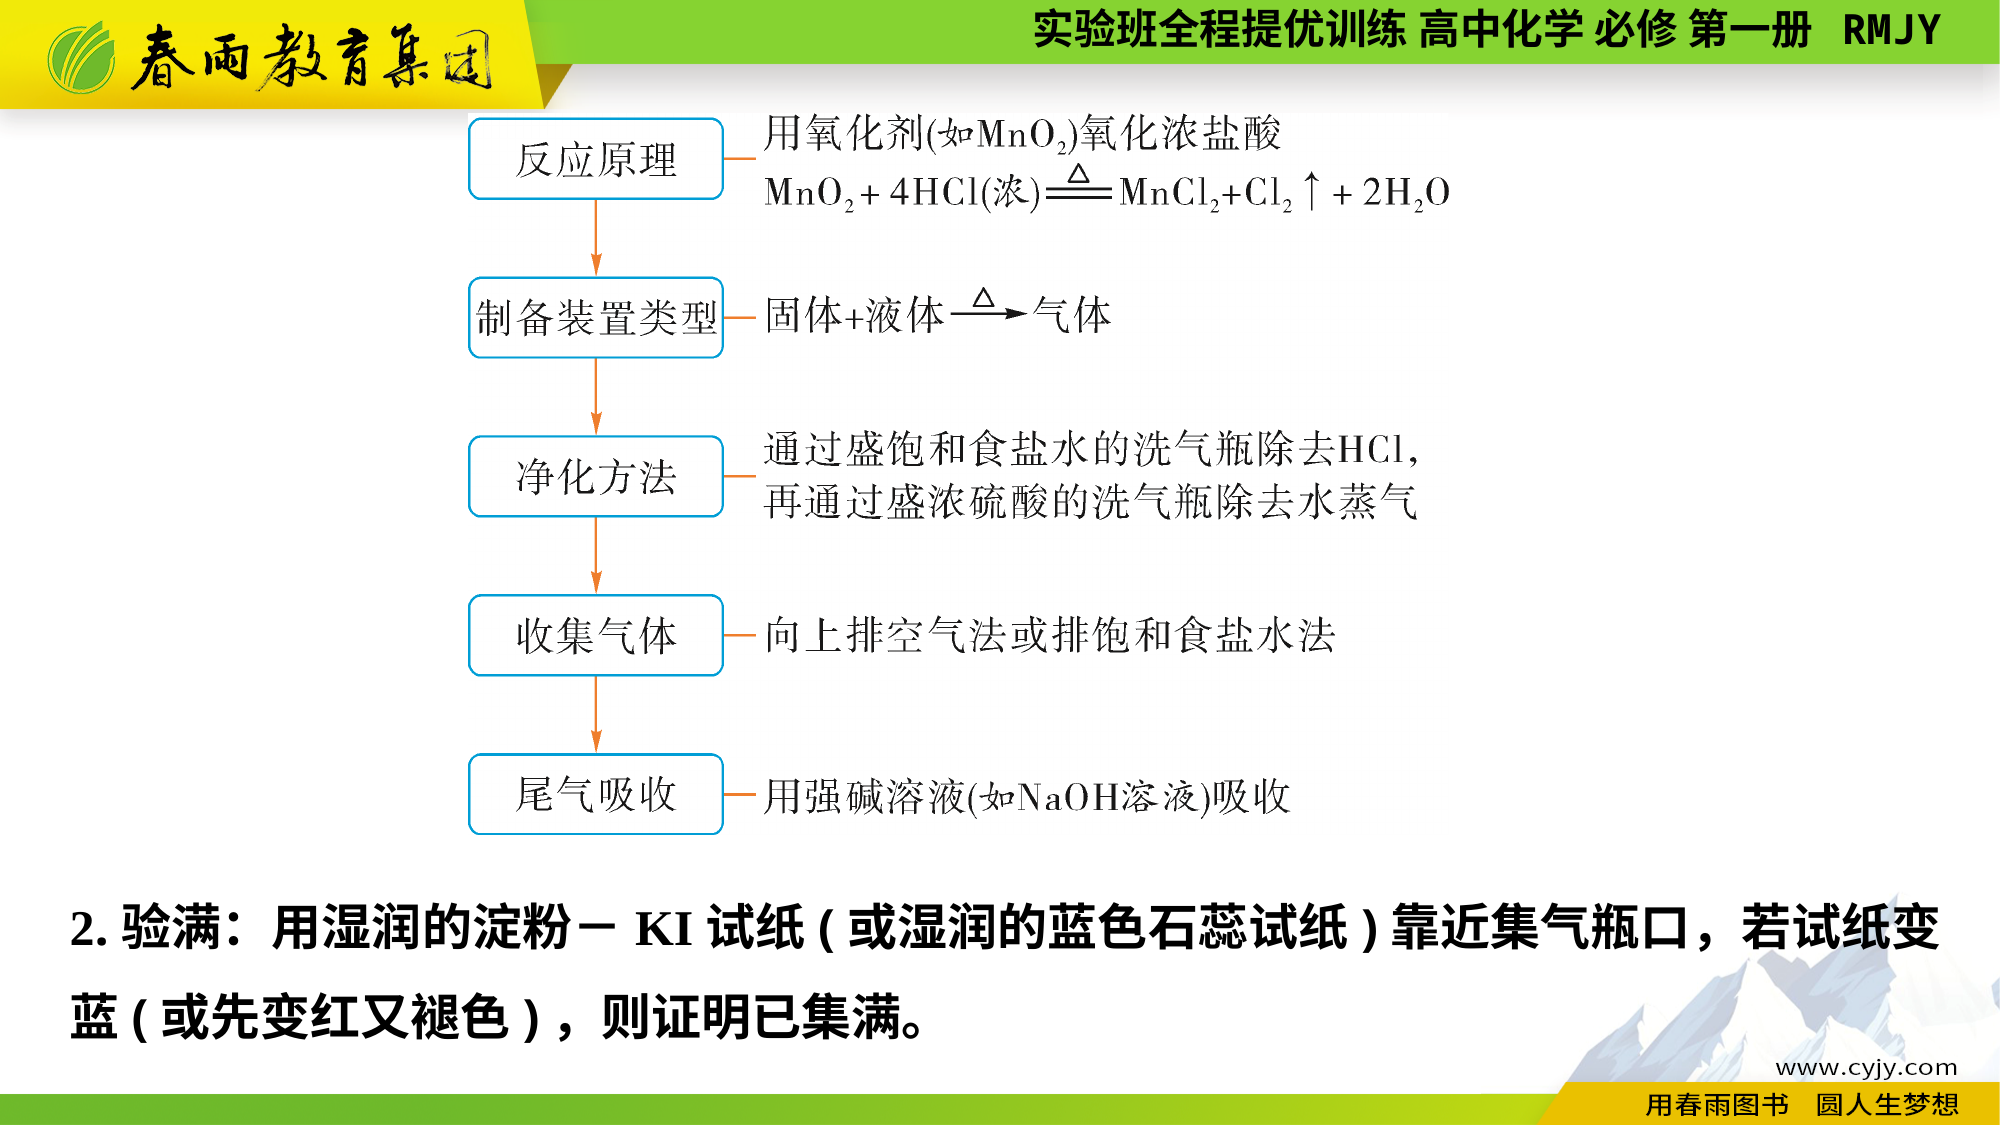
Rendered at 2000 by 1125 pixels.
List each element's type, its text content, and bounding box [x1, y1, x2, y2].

text_box 2.验满：用湿润的淀粉－KI试纸(或湿润的蓝色石蕊试纸)靠近集气瓶口，若试纸变蓝(或先变红又褪色)，则证明已集满。 [54, 857, 1957, 1053]
picture [0, 0, 2000, 1125]
